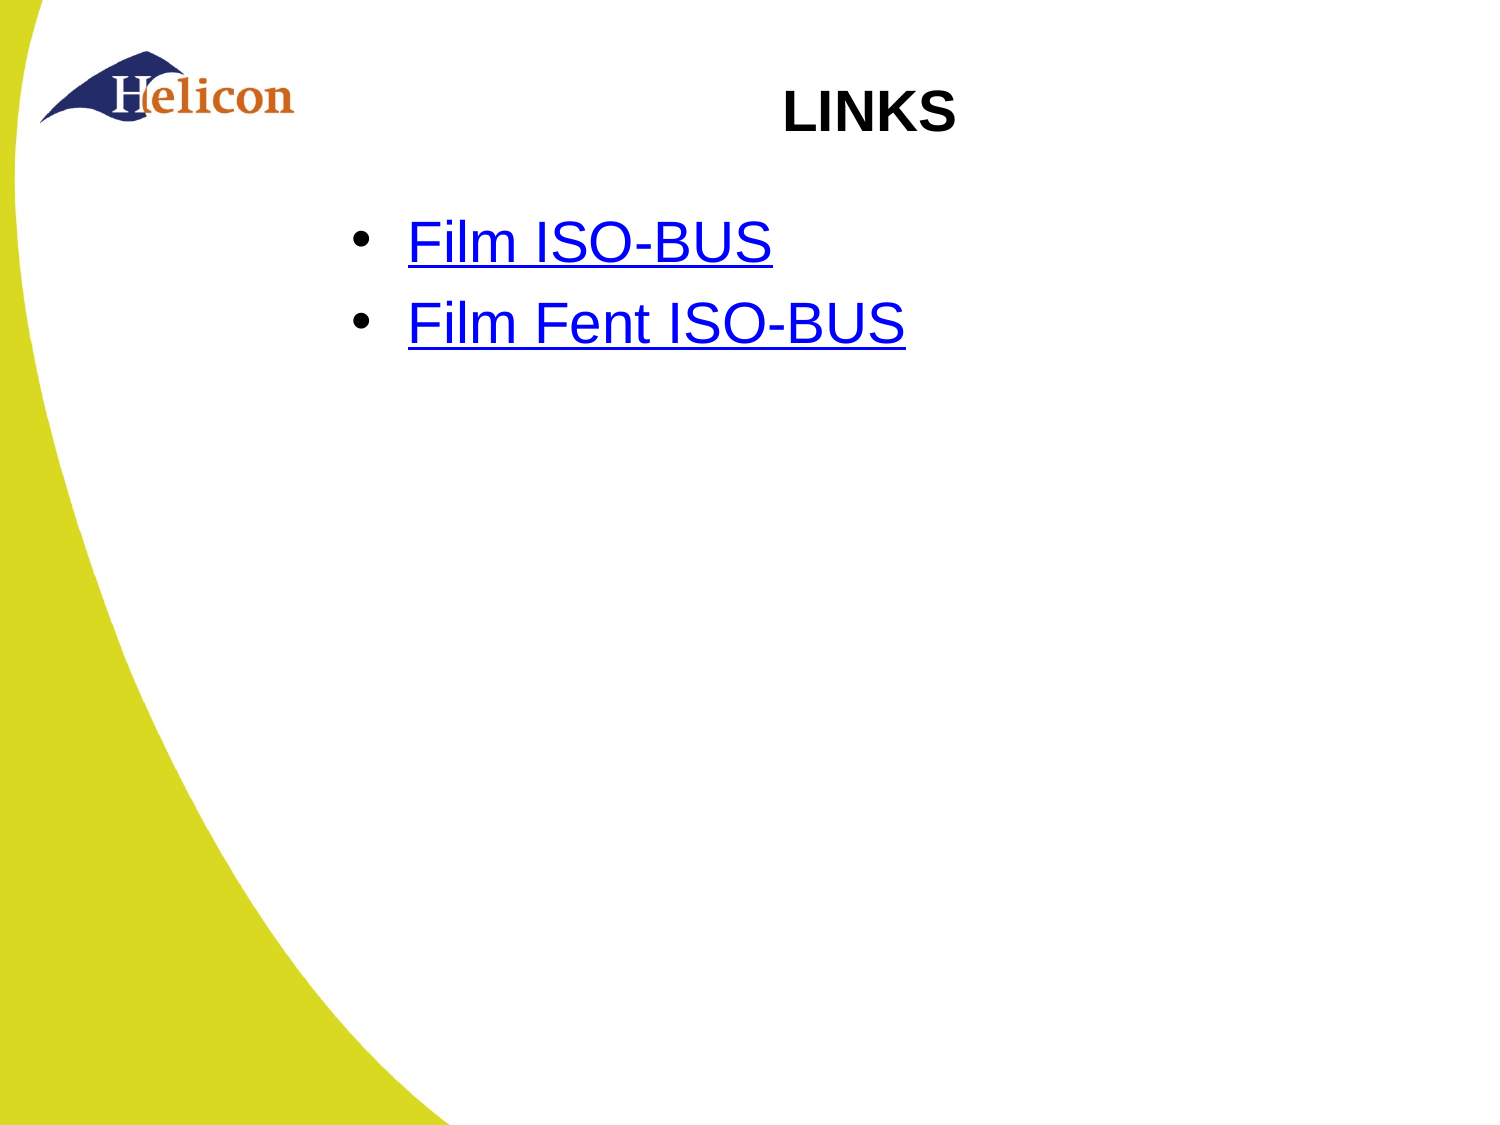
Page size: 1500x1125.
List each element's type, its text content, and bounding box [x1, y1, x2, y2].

title LINKS [324, 54, 1415, 161]
picture [0, 0, 1500, 1125]
list Film ISO-BUS Film Fent ISO-BUS [336, 196, 1425, 1005]
